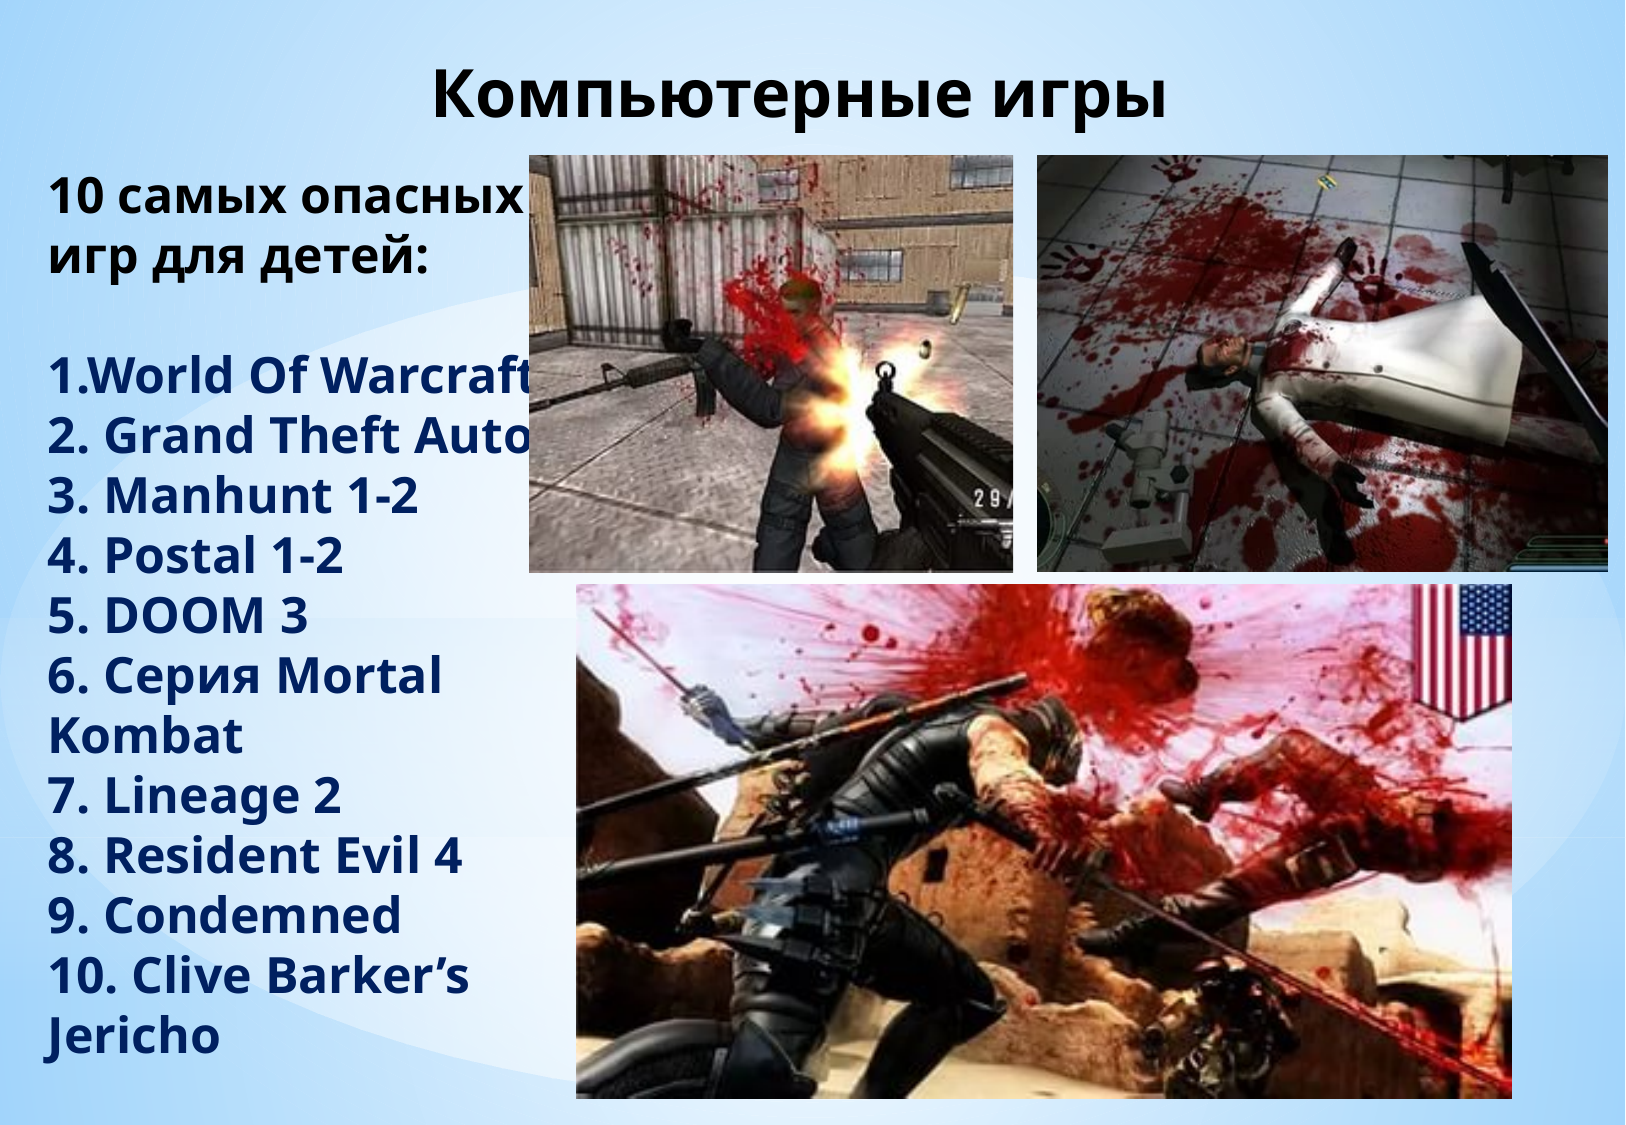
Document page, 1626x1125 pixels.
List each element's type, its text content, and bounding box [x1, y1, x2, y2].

picture [1037, 155, 1608, 572]
picture [575, 584, 1512, 1099]
text_box 10 самых опасных игр для детей: 1.World Of Warcraft 2. Grand Theft Auto 4 3. Manhunt 1-2 4. Postal 1-2 5. DOOM 3 6. Серия Mortal Kombat 7. Lineage 2 8. Resident Evil 4 9. Condemned 10. Clive Barker’s Jericho [33, 155, 576, 1071]
picture [528, 155, 1014, 573]
list Компьютерные игры [184, 42, 1427, 156]
